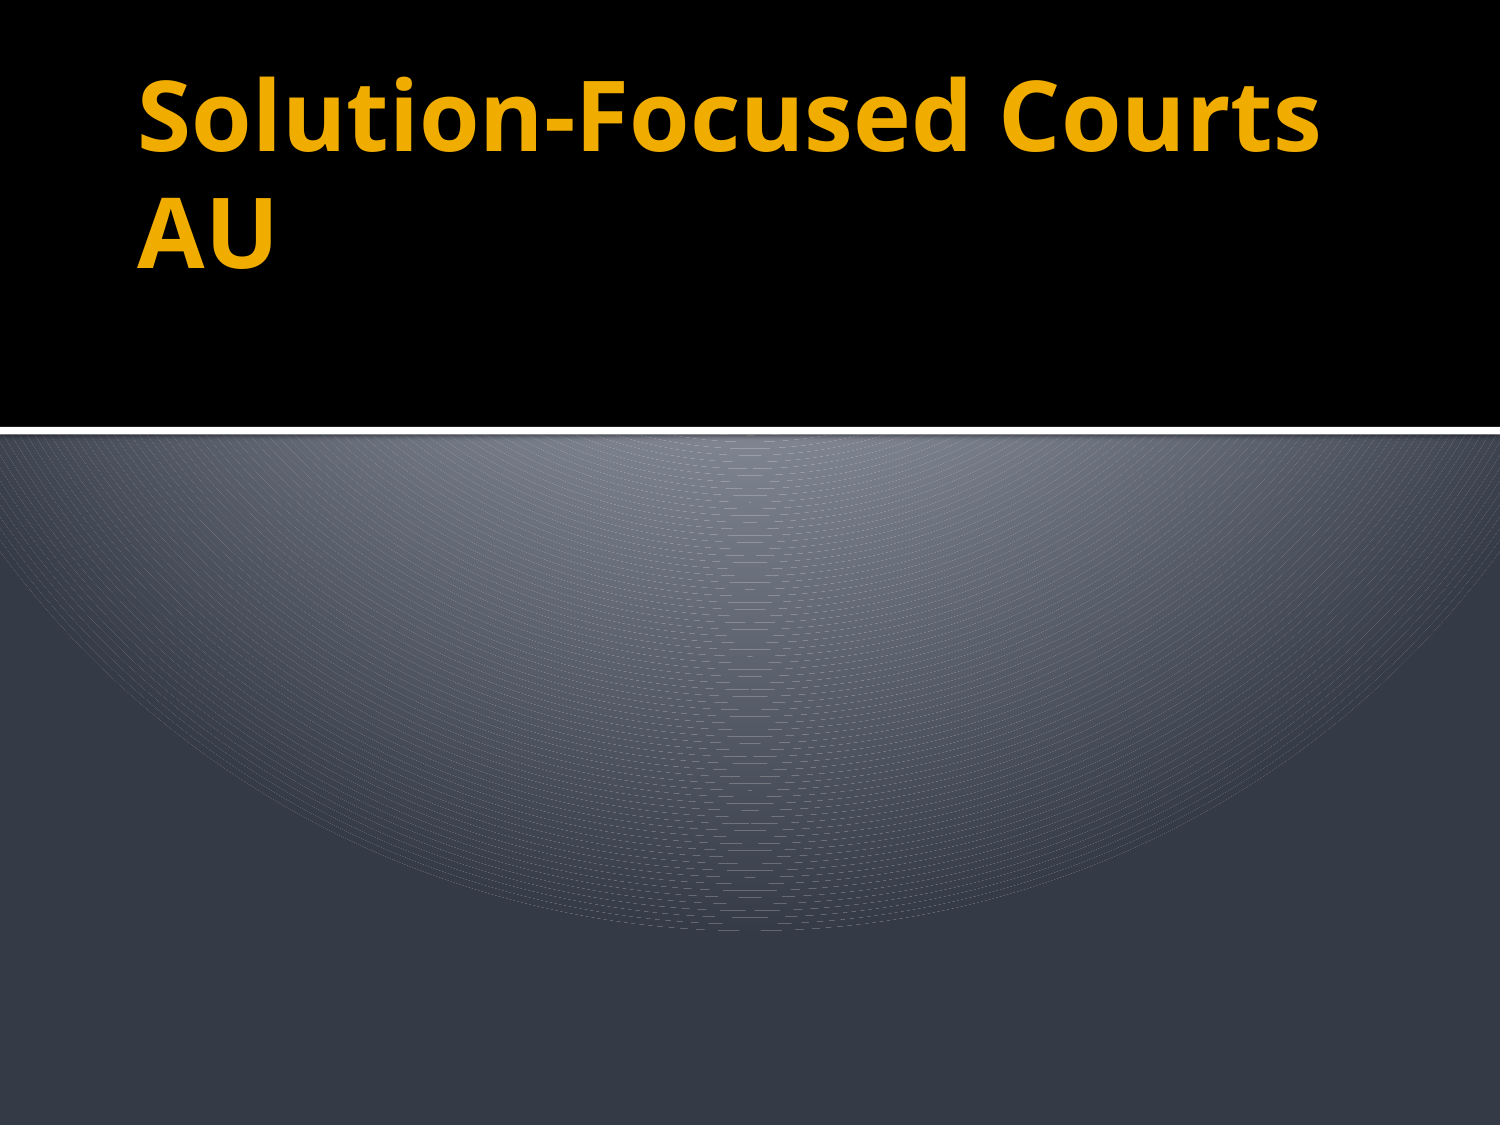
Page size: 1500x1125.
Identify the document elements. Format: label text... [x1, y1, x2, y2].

title Solution-Focused Courts AU [123, 19, 1438, 288]
